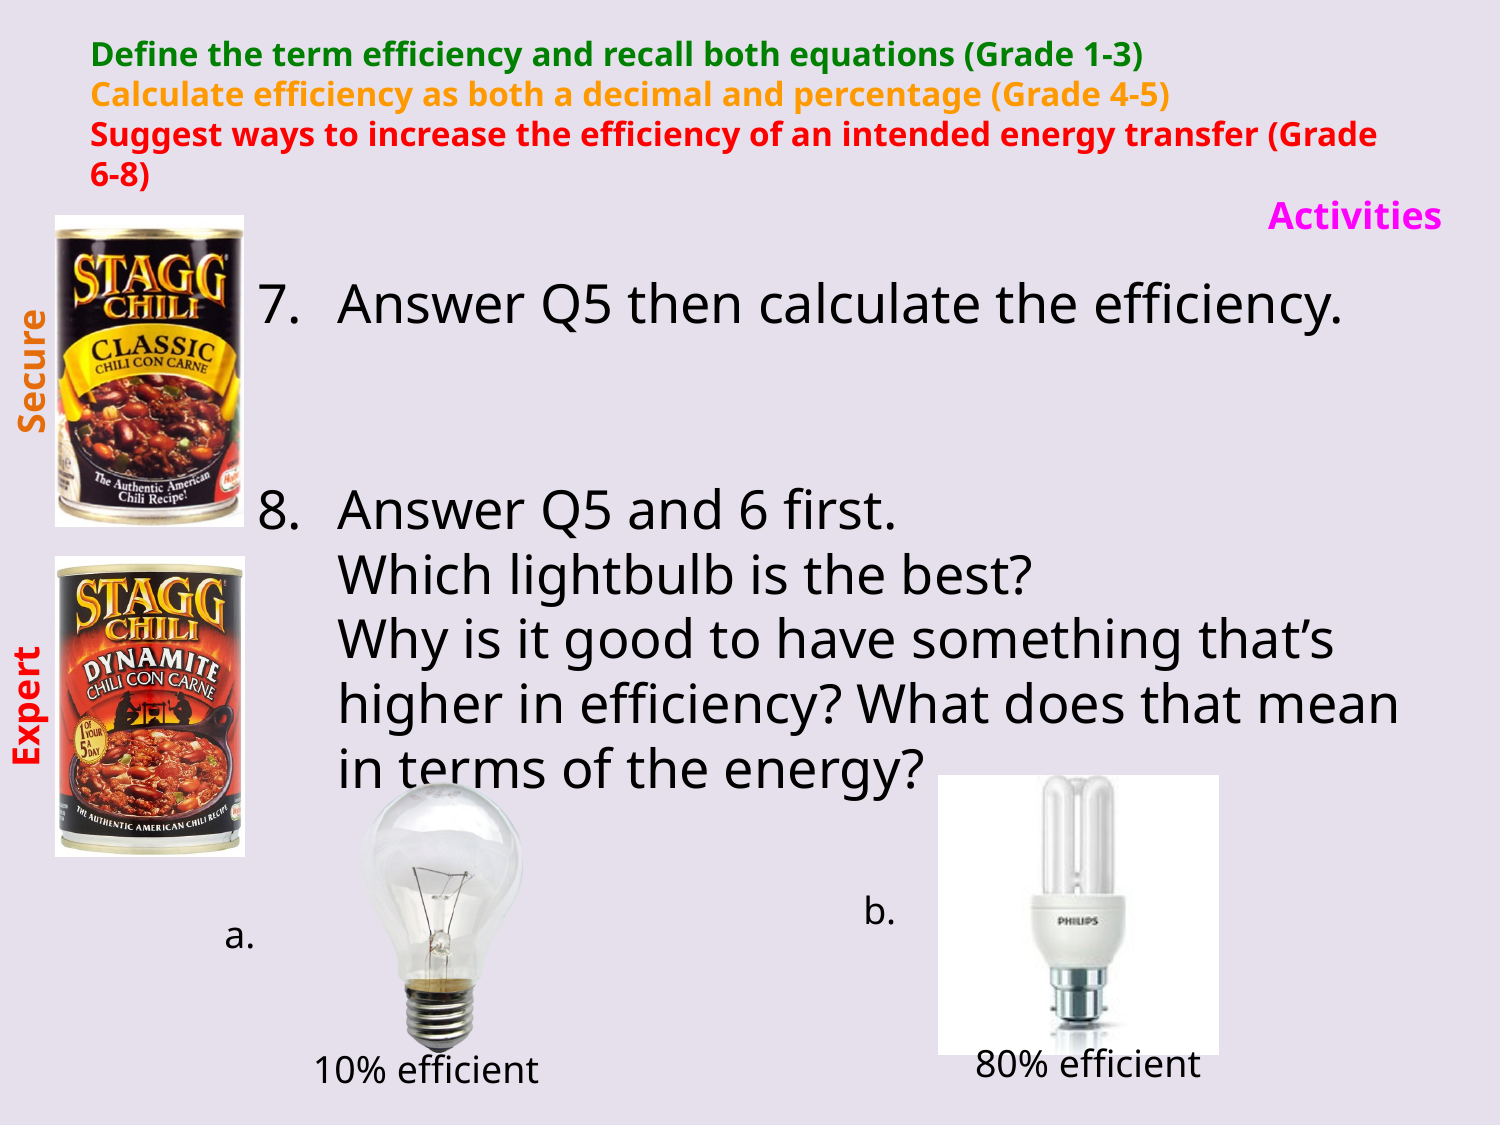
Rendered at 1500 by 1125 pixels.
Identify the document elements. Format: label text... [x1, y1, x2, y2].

text_box Expert [0, 630, 49, 783]
picture [54, 556, 246, 858]
text_box 80% efficient [960, 1064, 1217, 1093]
text_box Activities [1253, 184, 1458, 245]
text_box Secure [0, 293, 49, 450]
text_box a. [209, 903, 271, 964]
title Define the term efficiency and recall both equations (Grade 1-3) Calculate efficiency as both a decimal and percentage (Grade 4-5) Suggest ways to increase the efficiency of an intended energy transfer (Grade 6-8) [75, 19, 1425, 207]
picture [54, 215, 245, 528]
list Answer Q5 then calculate the efficiency. Answer Q5 and 6 first. Which lightbulb is the best? Why is it good to have something that’s higher in efficiency? What does that mean in terms of the energy? [242, 262, 1425, 813]
picture [359, 782, 524, 1053]
text_box 10% efficient [298, 1038, 555, 1099]
picture [938, 774, 1220, 1056]
text_box b. [848, 879, 912, 940]
